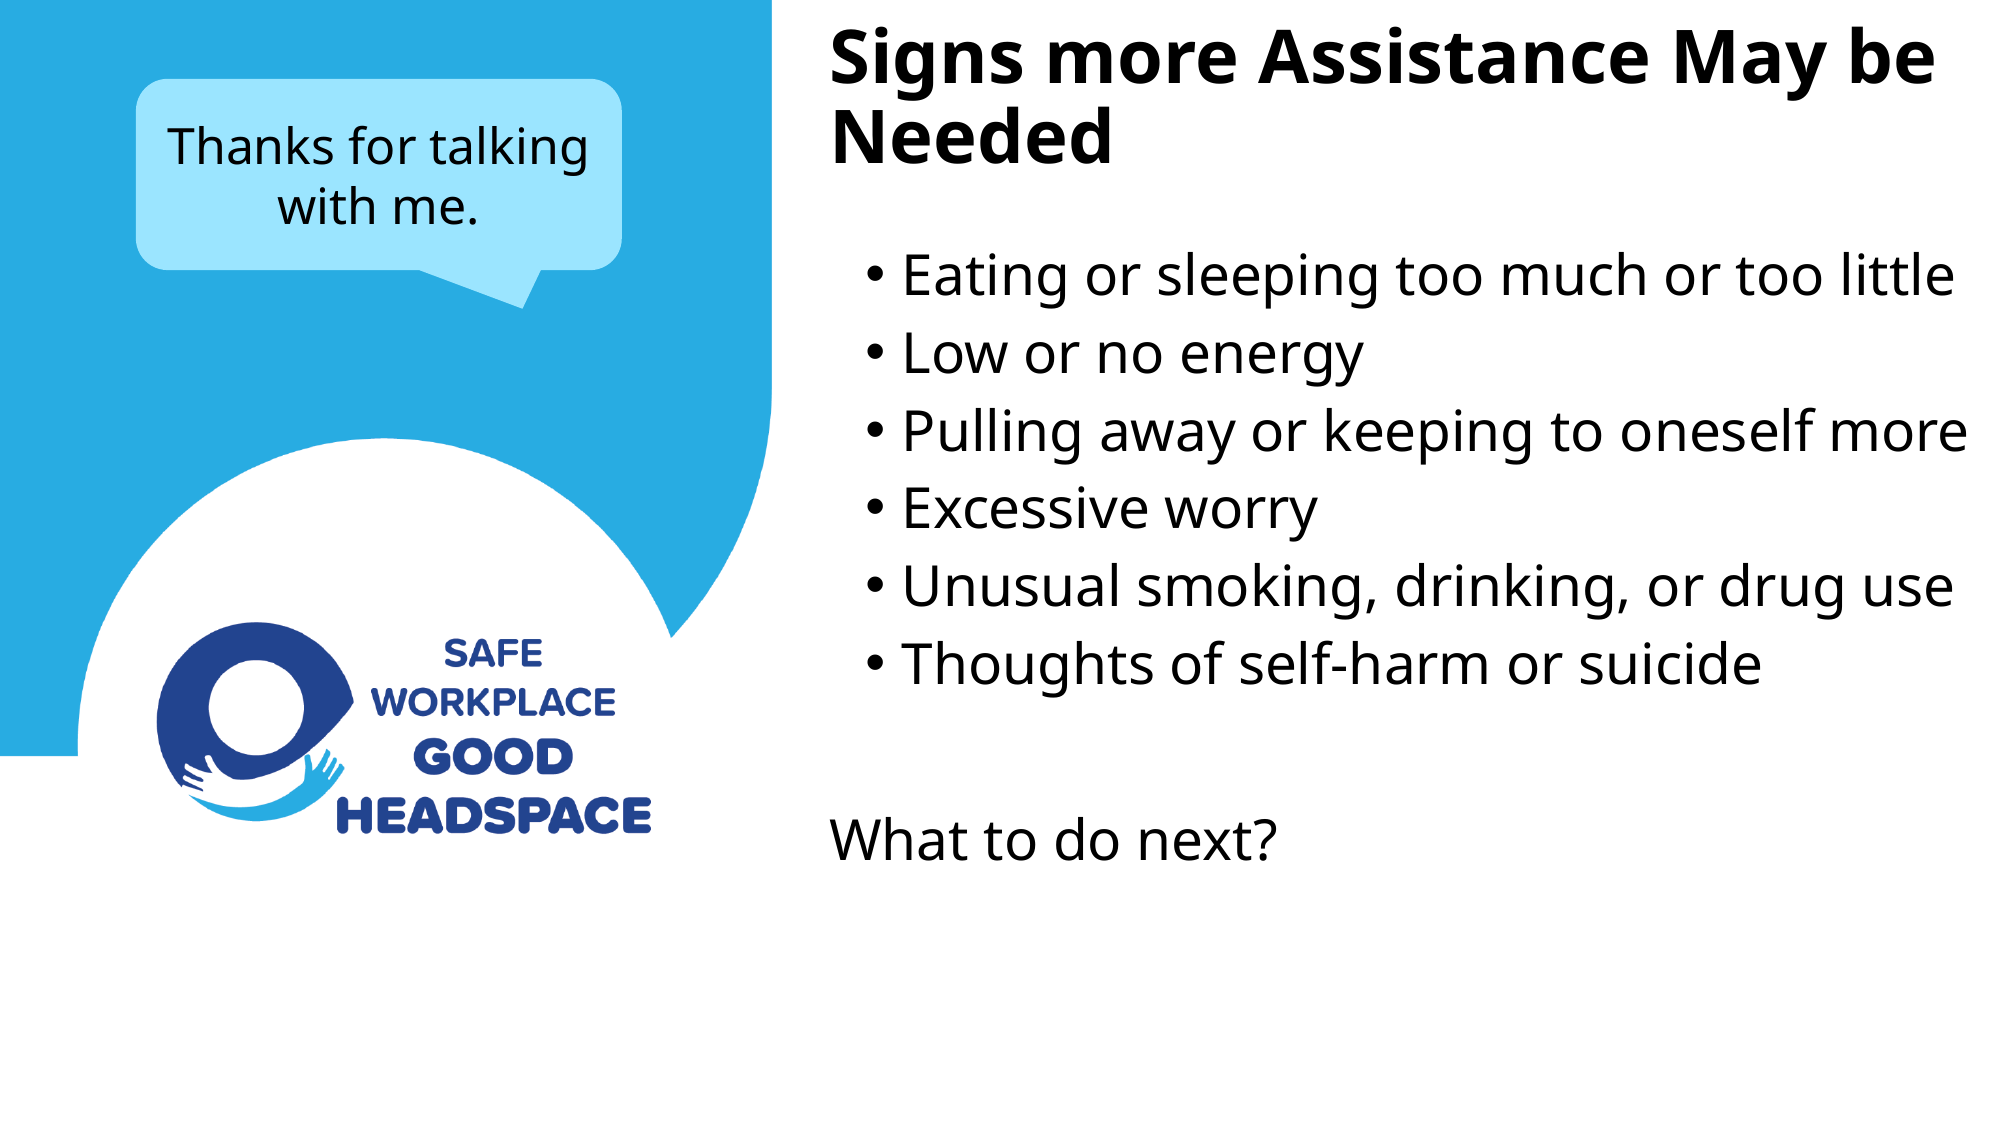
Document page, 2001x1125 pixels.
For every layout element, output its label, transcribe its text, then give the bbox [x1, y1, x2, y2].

title Signs more Assistance May be Needed [814, 11, 1988, 188]
picture [0, 0, 2000, 1125]
list Eating or sleeping too much or too little Low or no energy Pulling away or keeping to oneself more Excessive worry Unusual smoking, drinking, or drug use Thoughts of self-harm or suicide What to do next? [814, 231, 1988, 1068]
text_box Thanks for talking with me. [134, 77, 623, 311]
